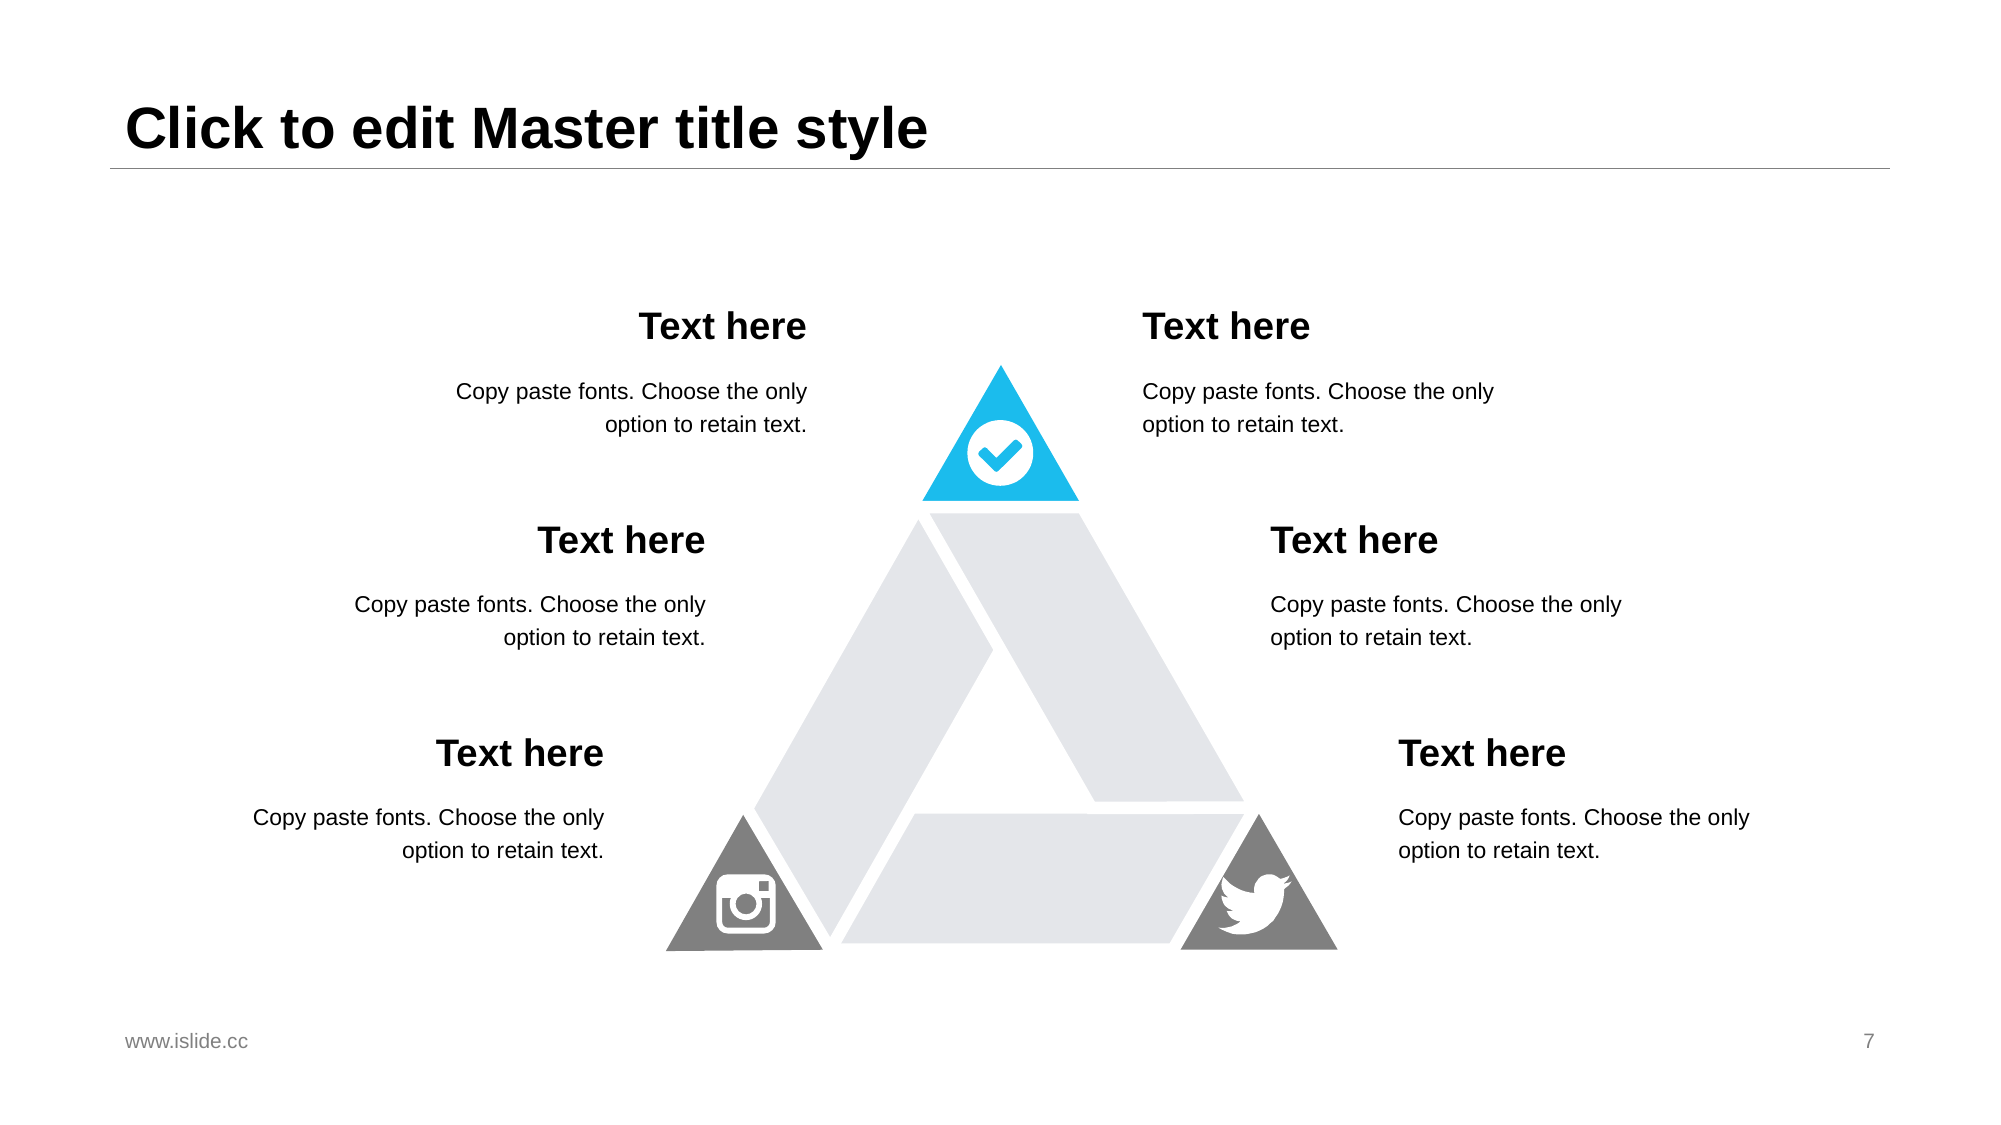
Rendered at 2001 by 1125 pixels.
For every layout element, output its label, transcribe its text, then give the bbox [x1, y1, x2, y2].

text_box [224, 294, 1787, 997]
slide_number 7 [1412, 1023, 1890, 1058]
title Click to edit Master title style [109, 0, 1890, 169]
footer www.islide.cc [109, 1023, 790, 1058]
